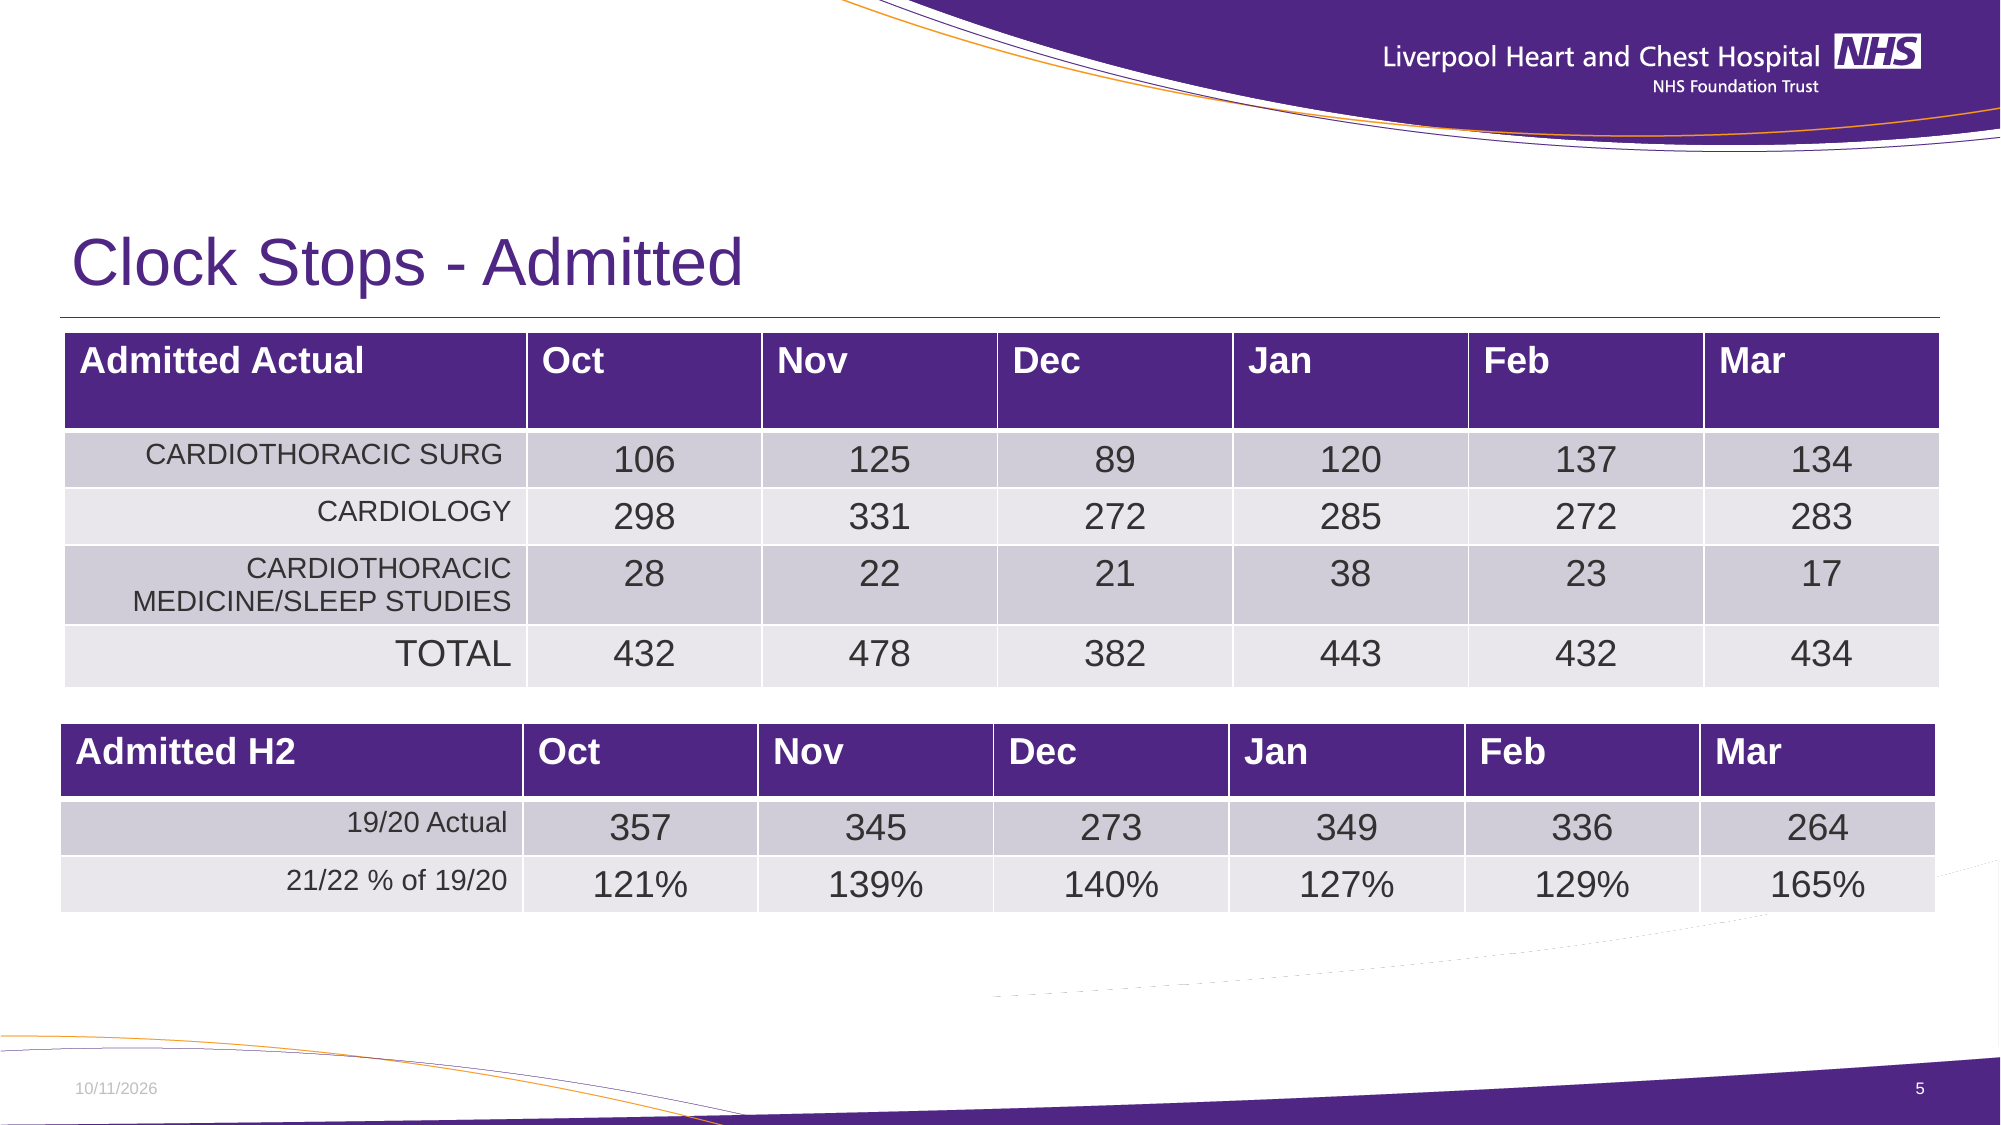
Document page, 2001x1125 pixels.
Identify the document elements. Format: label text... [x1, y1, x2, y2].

table_cell CARDIOTHORACIC MEDICINE/SLEEP STUDIES [65, 546, 526, 624]
table_header Nov [763, 333, 997, 428]
table_cell 21/22 % of 19/20 [61, 857, 522, 912]
table_cell 345 [759, 802, 993, 855]
table_header Jan [1230, 724, 1464, 796]
table_cell 17 [1705, 546, 1939, 624]
table_header Dec [994, 724, 1228, 796]
table_cell 432 [528, 626, 761, 687]
table_cell 129% [1466, 857, 1699, 912]
table_cell 349 [1230, 802, 1464, 855]
table_cell 28 [528, 546, 761, 624]
table_header Oct [524, 724, 757, 796]
table_cell 121% [524, 857, 757, 912]
table_cell 140% [994, 857, 1228, 912]
table_cell 137 [1469, 433, 1703, 487]
table_cell 127% [1230, 857, 1464, 912]
table_header Admitted H2 [61, 724, 522, 796]
title Clock Stops - Admitted [56, 169, 1936, 308]
table_header Feb [1466, 724, 1699, 796]
table_cell 89 [998, 433, 1232, 487]
table_header Feb [1469, 333, 1703, 428]
table_cell 443 [1234, 626, 1468, 687]
table_cell 273 [994, 802, 1228, 855]
table_cell 434 [1705, 626, 1939, 687]
table_cell 106 [528, 433, 761, 487]
table_header Oct [528, 333, 761, 428]
table_header Dec [998, 333, 1232, 428]
slide_number 5 [1489, 1058, 1940, 1118]
table_cell 38 [1234, 546, 1468, 624]
table_header Jan [1234, 333, 1468, 428]
table_cell 165% [1701, 857, 1935, 912]
table_cell 21 [998, 546, 1232, 624]
table_cell CARDIOLOGY [65, 489, 526, 544]
table_cell 283 [1705, 489, 1939, 544]
table_cell TOTAL [65, 626, 526, 687]
table_header Mar [1701, 724, 1935, 796]
table_cell 272 [998, 489, 1232, 544]
table_cell 264 [1701, 802, 1935, 855]
table_cell 139% [759, 857, 993, 912]
table_cell 23 [1469, 546, 1703, 624]
table_cell 357 [524, 802, 757, 855]
table_header Nov [759, 724, 993, 796]
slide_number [60, 1058, 511, 1118]
table_cell 22 [763, 546, 997, 624]
table_cell 478 [763, 626, 997, 687]
table_cell 336 [1466, 802, 1699, 855]
table_cell 285 [1234, 489, 1468, 544]
table_cell 382 [998, 626, 1232, 687]
table_cell 298 [528, 489, 761, 544]
table_cell 120 [1234, 433, 1468, 487]
table_cell 272 [1469, 489, 1703, 544]
table_header Admitted Actual [65, 333, 526, 428]
table_header Mar [1705, 333, 1939, 428]
table_cell 19/20 Actual [61, 802, 522, 855]
table_cell CARDIOTHORACIC SURG [65, 433, 526, 487]
table_cell 331 [763, 489, 997, 544]
picture [0, 0, 2001, 1125]
table_cell 125 [763, 433, 997, 487]
table_cell 134 [1705, 433, 1939, 487]
table_cell 432 [1469, 626, 1703, 687]
